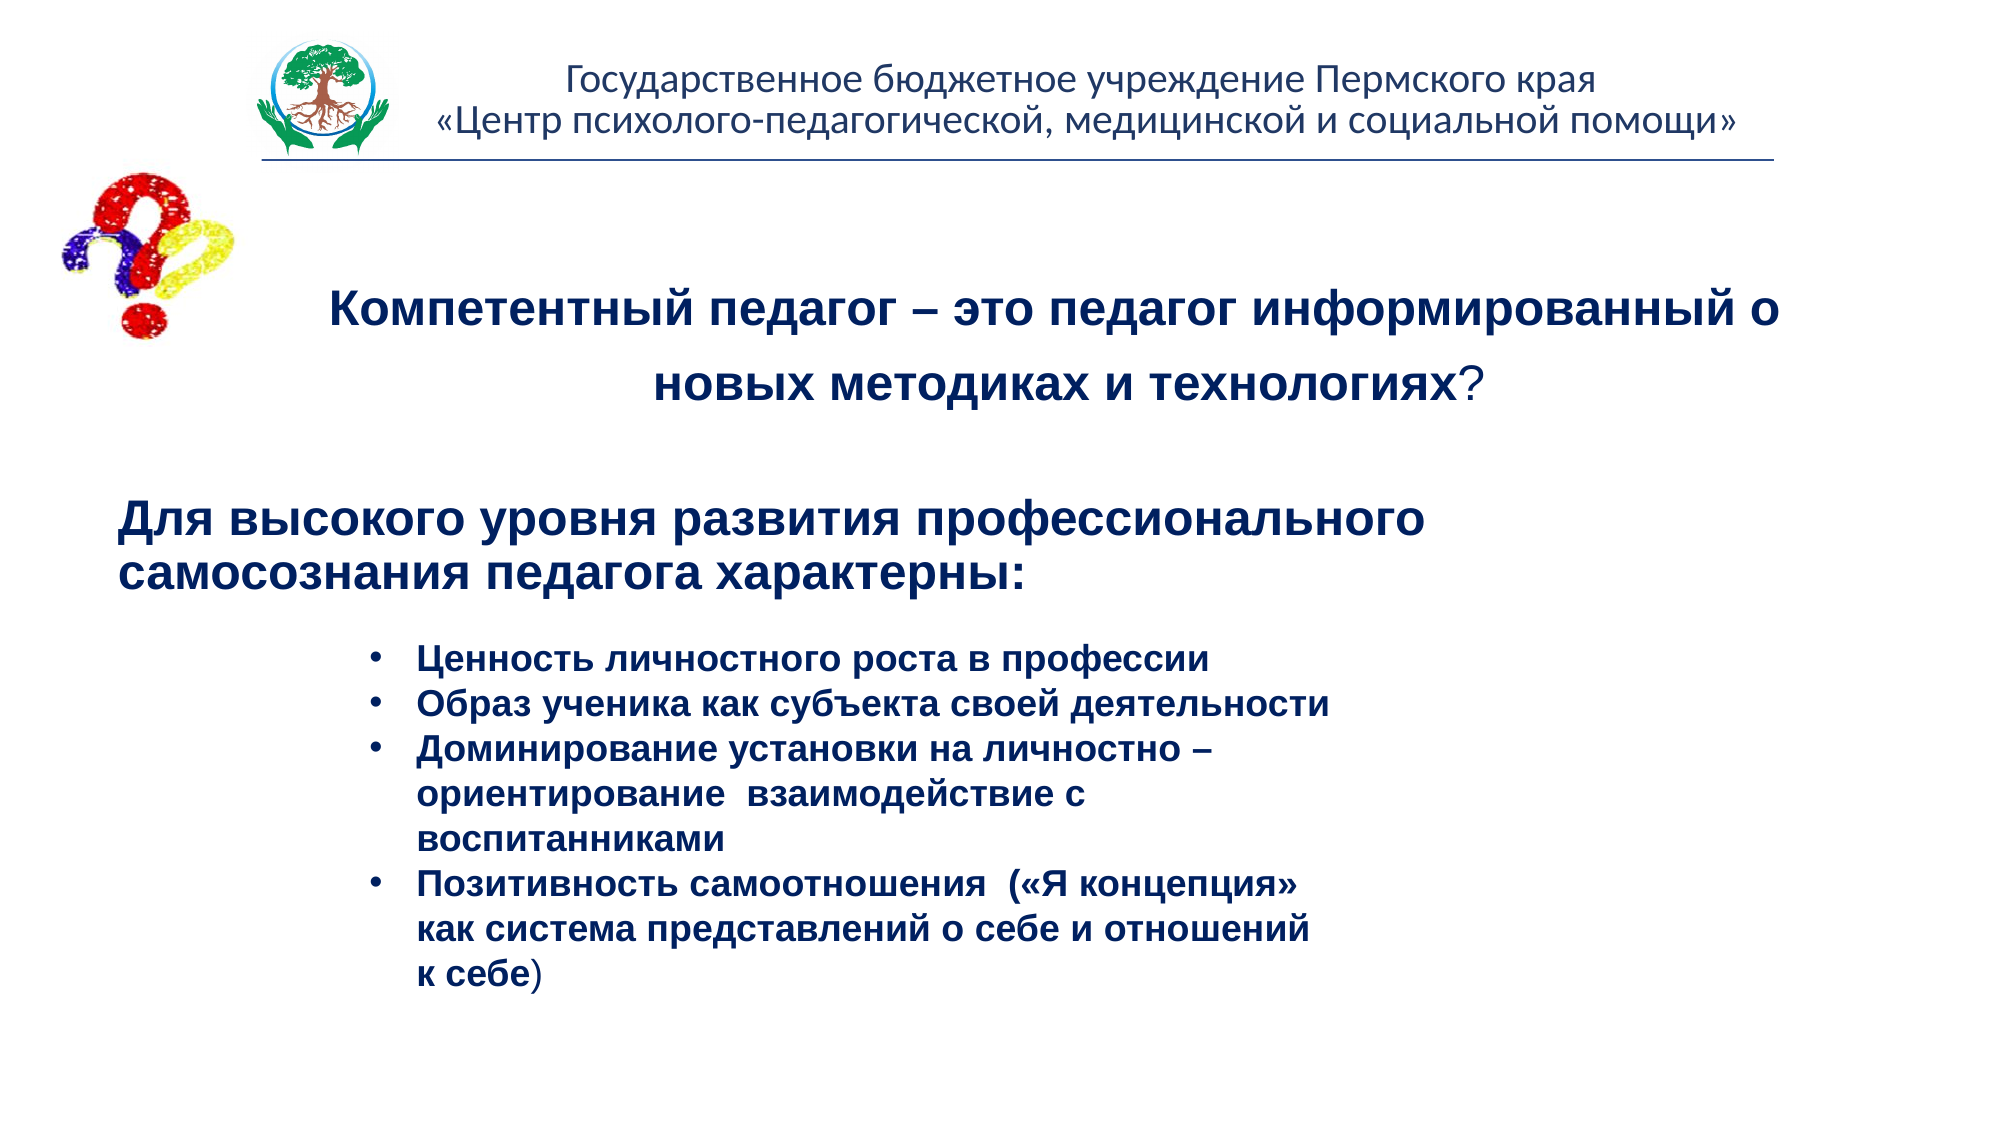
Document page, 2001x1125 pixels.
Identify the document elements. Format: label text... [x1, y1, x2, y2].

text_box Ценность личностного роста в профессии Образ ученика как субъекта своей деятельности Доминирование установки на личностно – ориентирование взаимодействие с воспитанниками Позитивность самоотношения («Я концепция» как система представлений о себе и отношений к себе) [354, 626, 1355, 1002]
picture [38, 31, 399, 347]
text_box Для высокого уровня развития профессионального самосознания педагога характерны: [103, 485, 1453, 627]
list Компетентный педагог – это педагог информированный о новых методиках и технологиях? [199, 275, 1925, 896]
